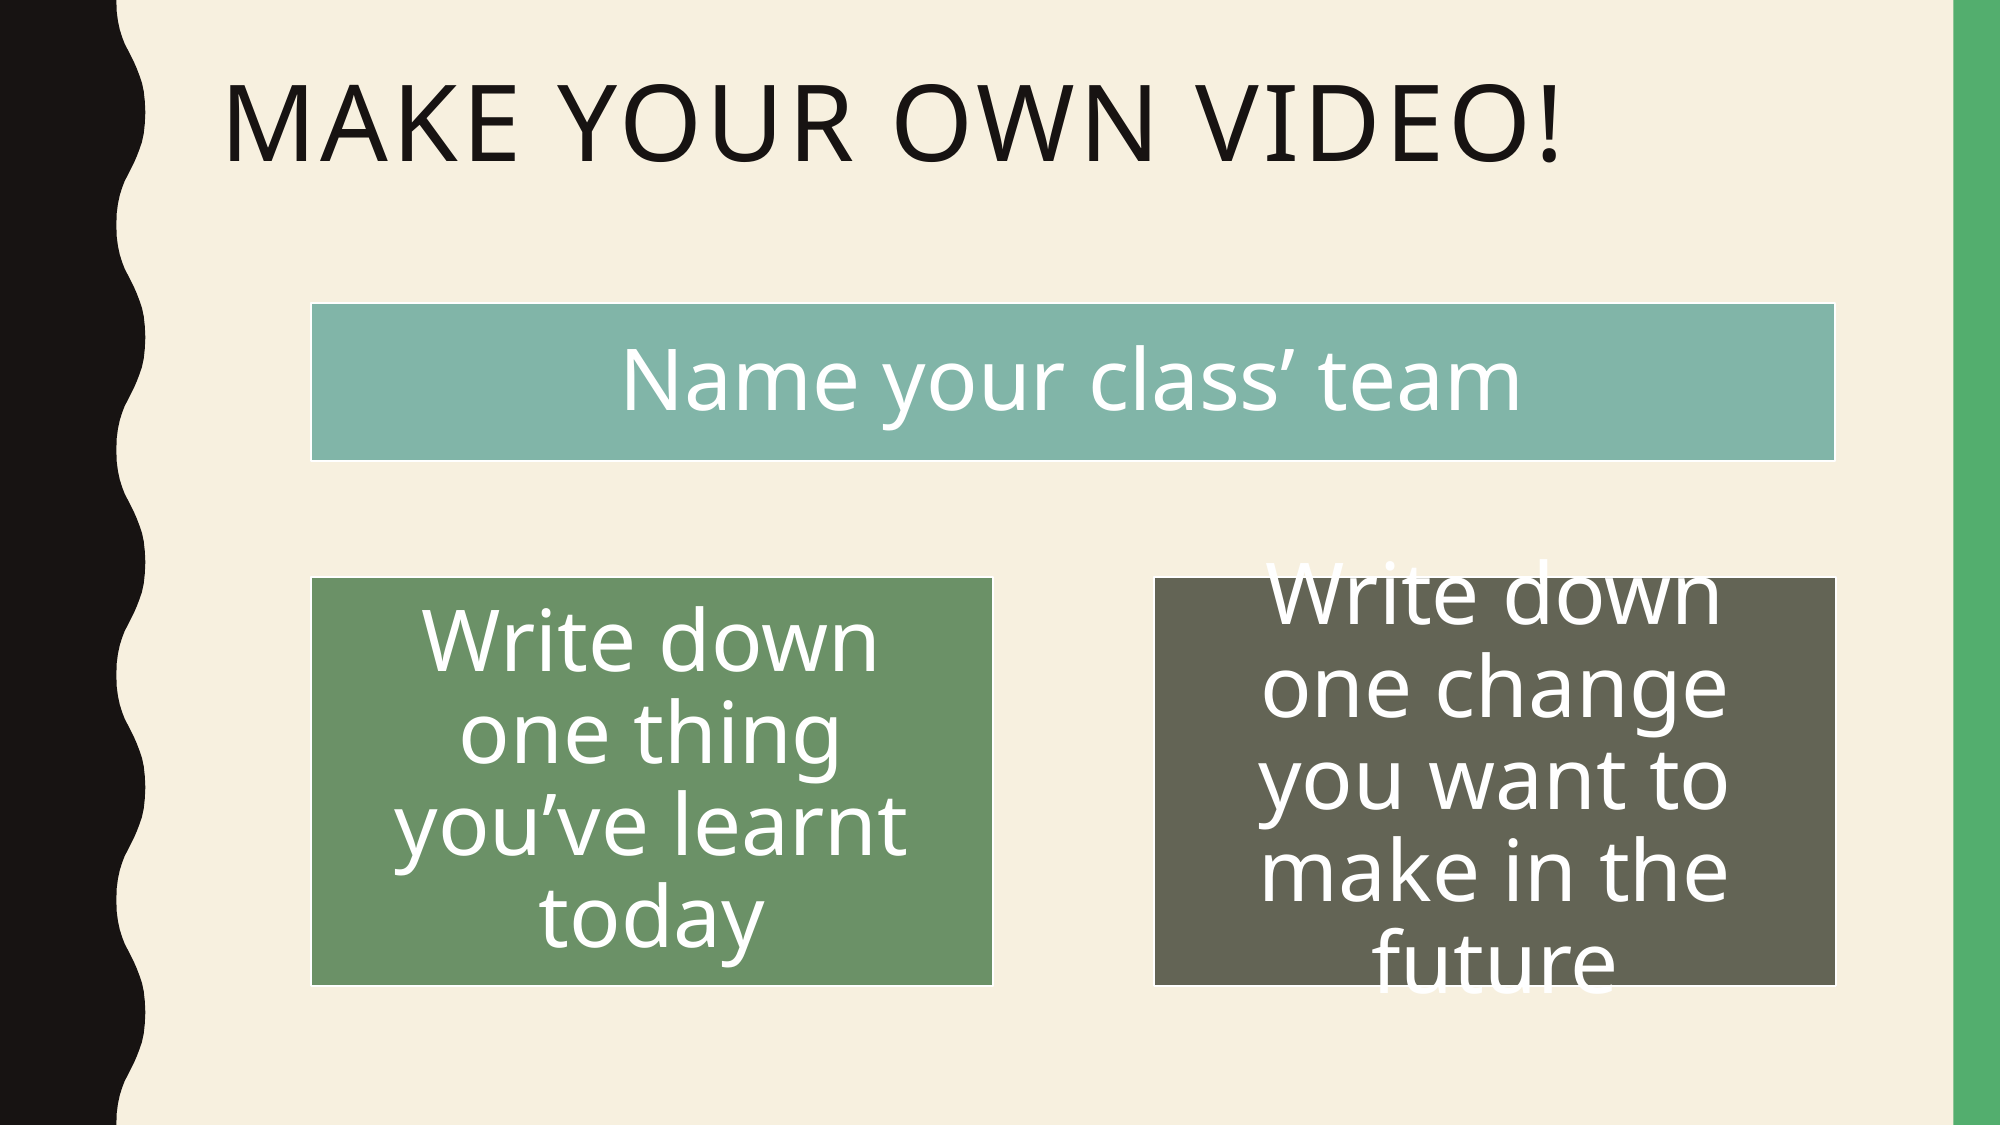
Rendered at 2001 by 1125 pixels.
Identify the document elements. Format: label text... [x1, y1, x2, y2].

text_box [310, 256, 1837, 987]
title Make your own video! [205, 62, 1875, 308]
